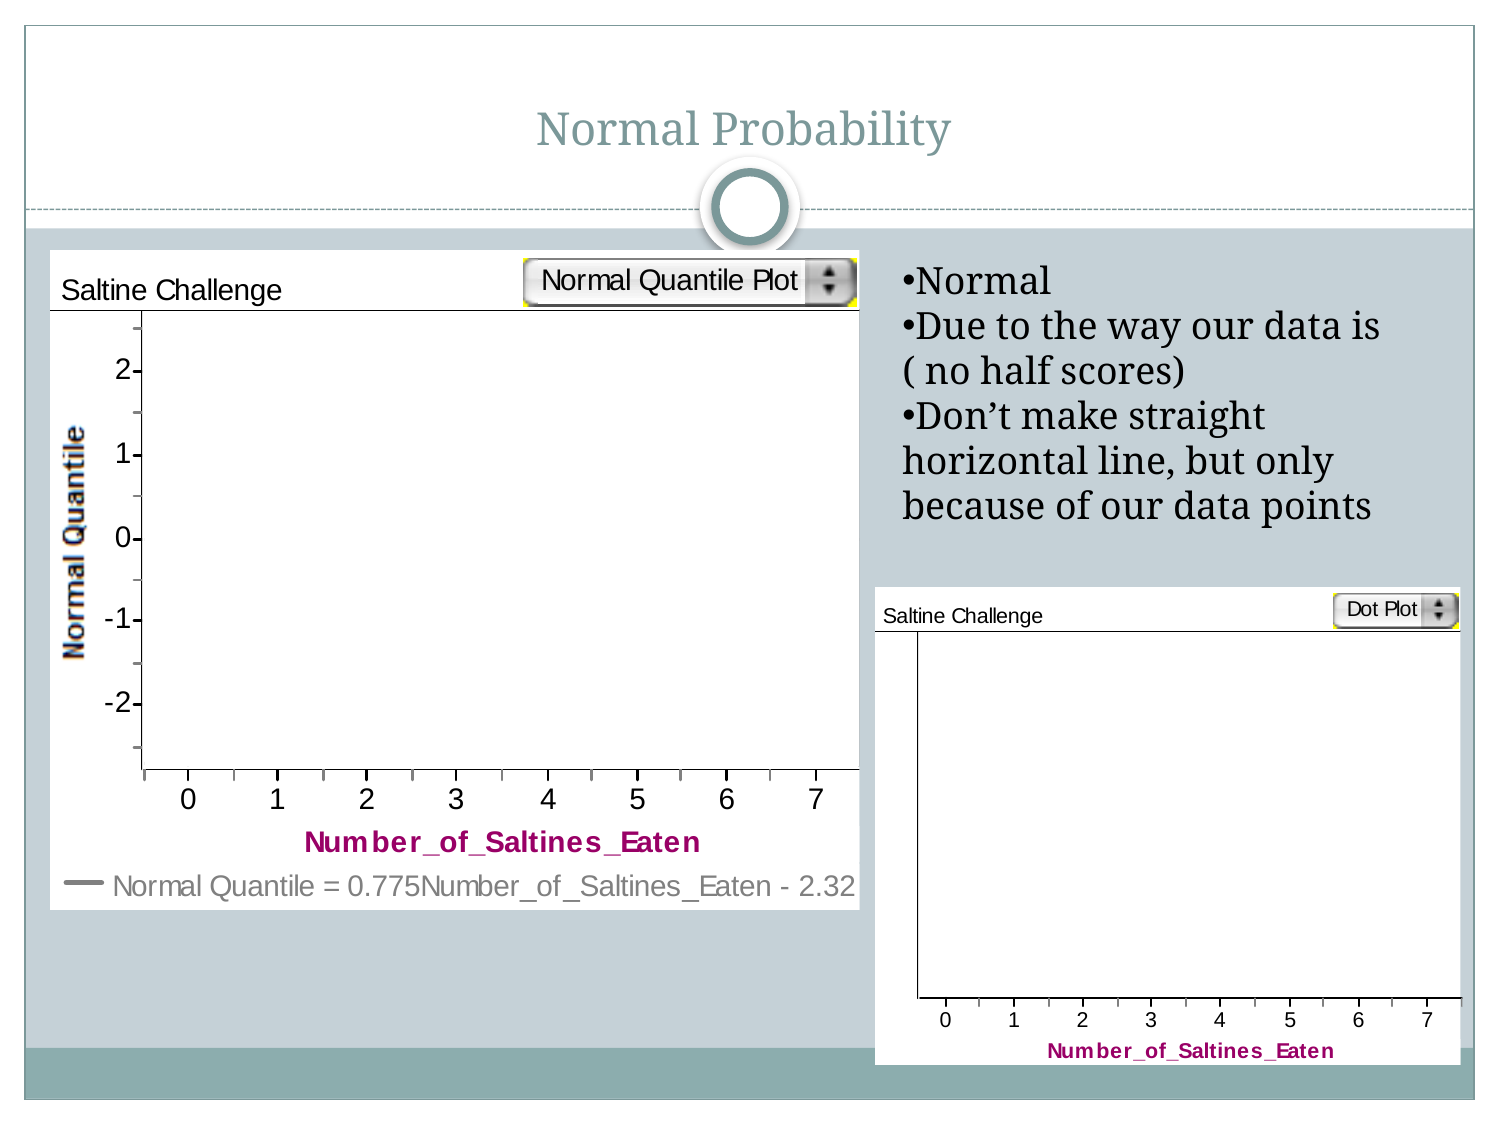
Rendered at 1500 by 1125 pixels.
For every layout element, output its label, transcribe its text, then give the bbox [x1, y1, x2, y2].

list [49, 249, 863, 913]
picture [874, 587, 1463, 1067]
text_box Normal Due to the way our data is ( no half scores) Don’t make straight horizontal line, but only because of our data points [887, 249, 1463, 535]
title Normal Probability [49, 37, 1450, 162]
